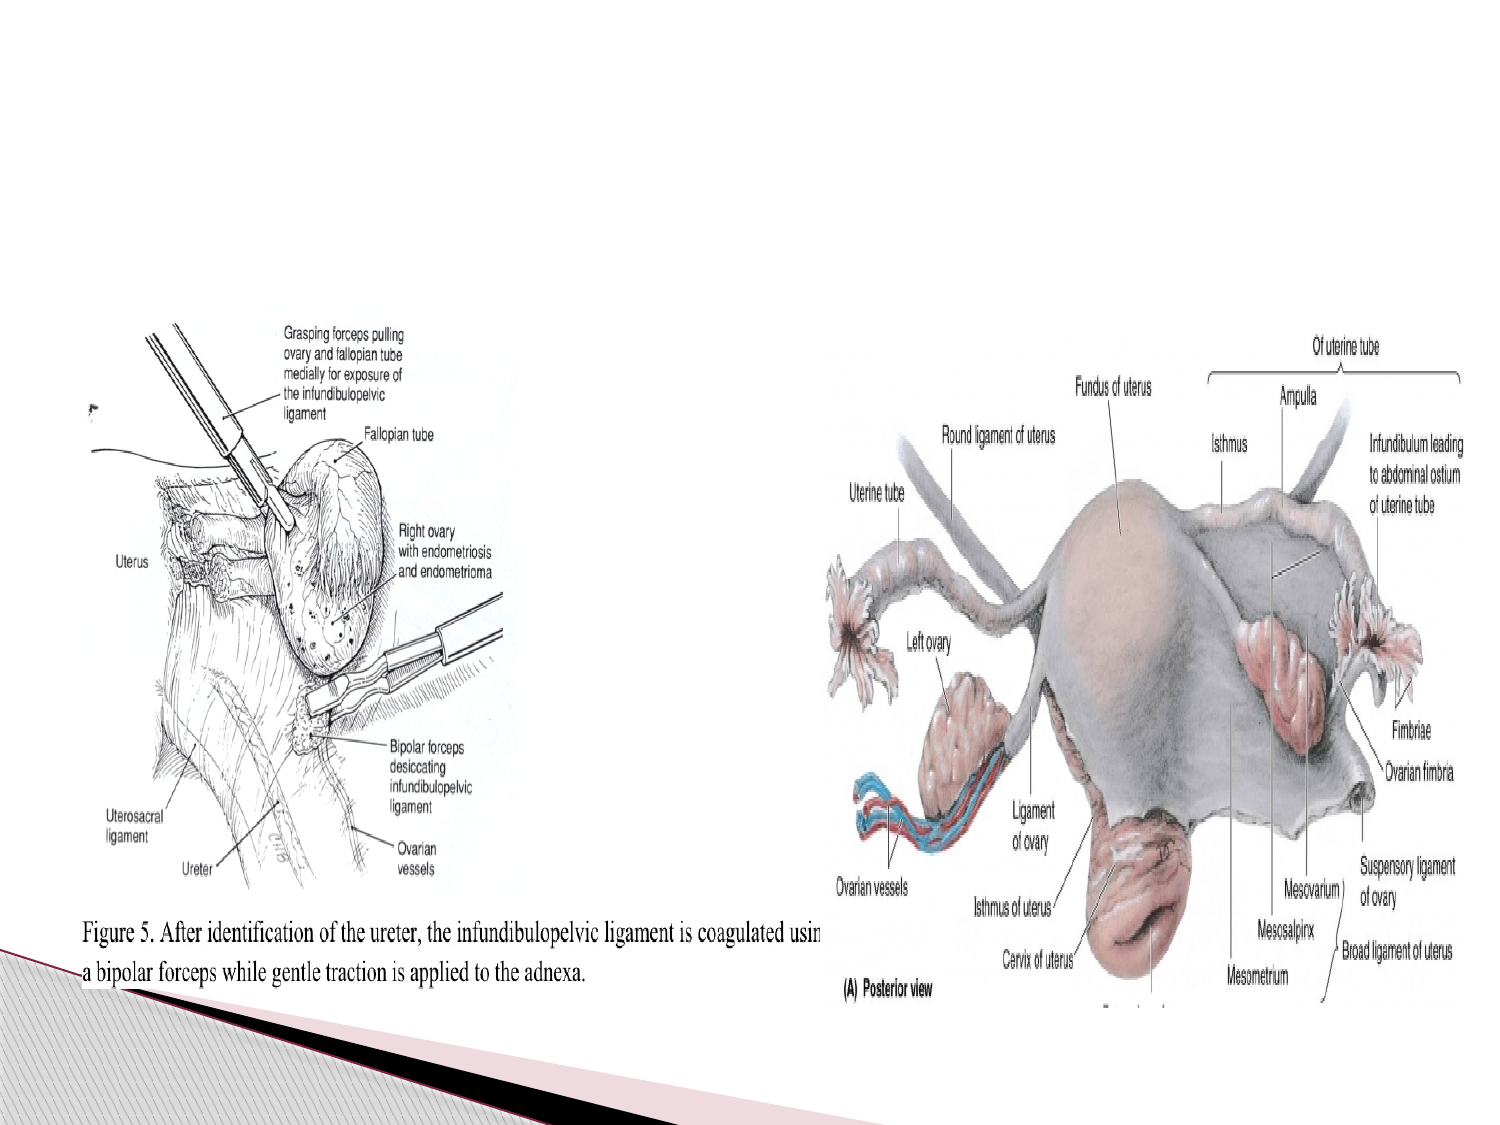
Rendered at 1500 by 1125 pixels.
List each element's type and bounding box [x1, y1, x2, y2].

picture [820, 327, 1466, 1008]
list [81, 245, 836, 989]
